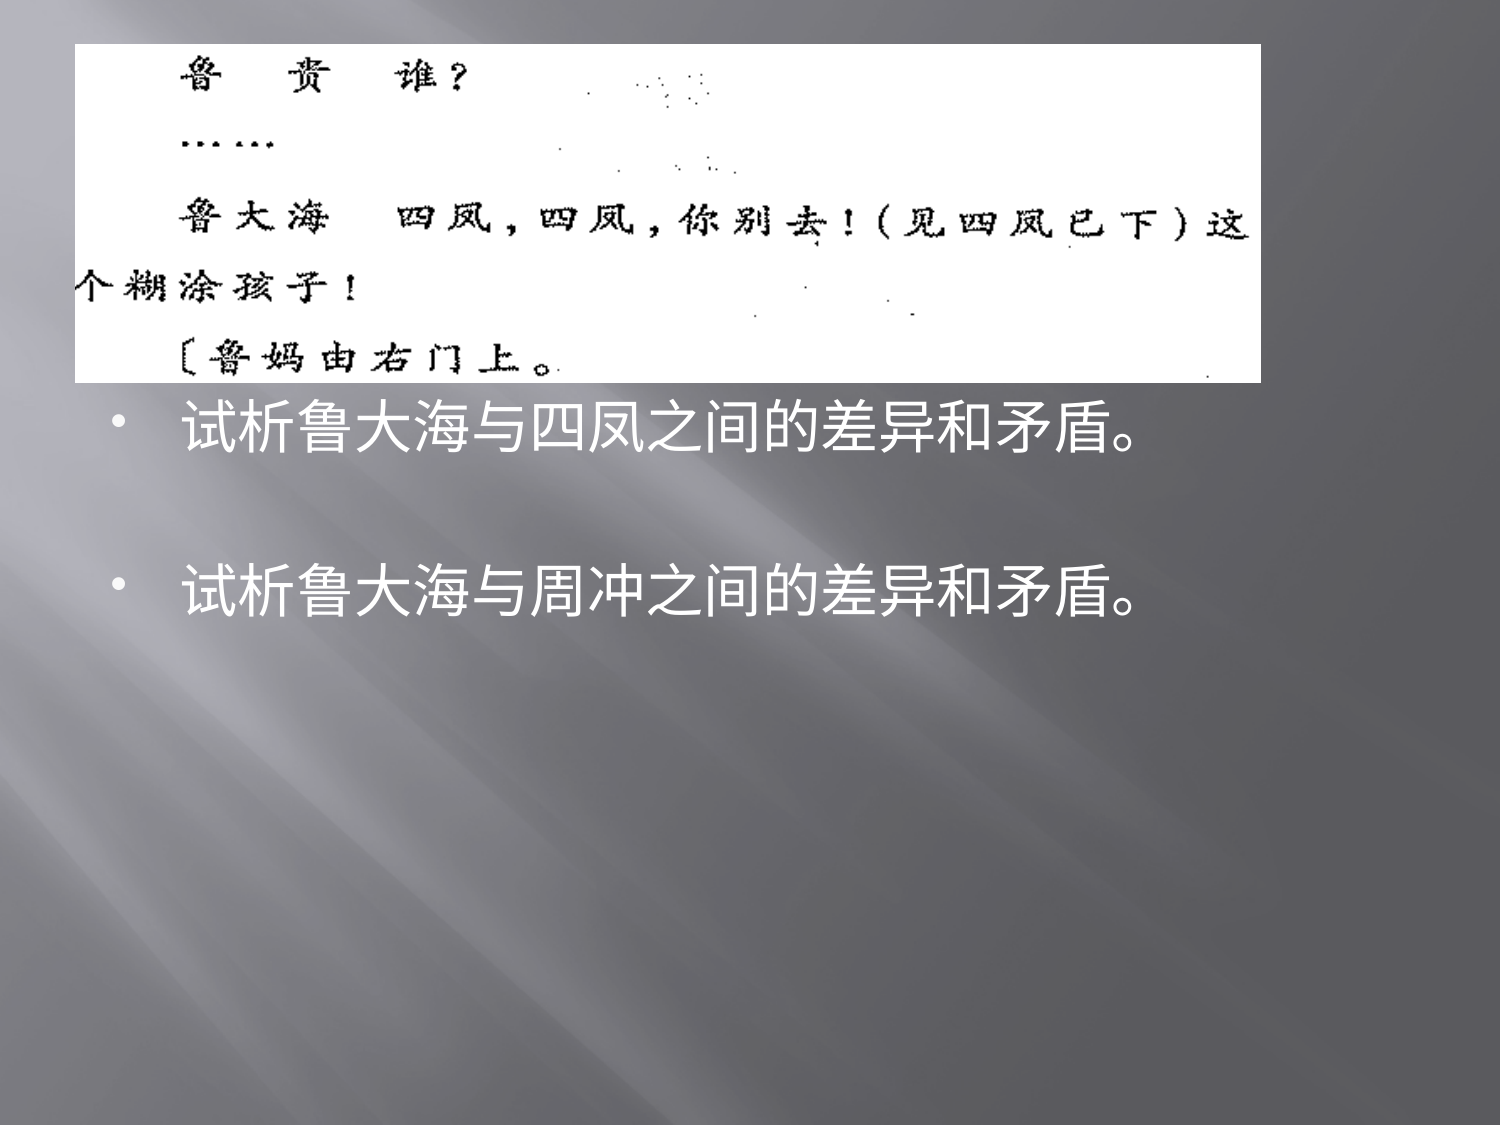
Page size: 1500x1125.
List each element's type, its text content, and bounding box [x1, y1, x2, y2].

list 试析鲁大海与四凤之间的差异和矛盾。 试析鲁大海与周冲之间的差异和矛盾。 [75, 383, 1425, 1035]
picture [74, 44, 1261, 384]
